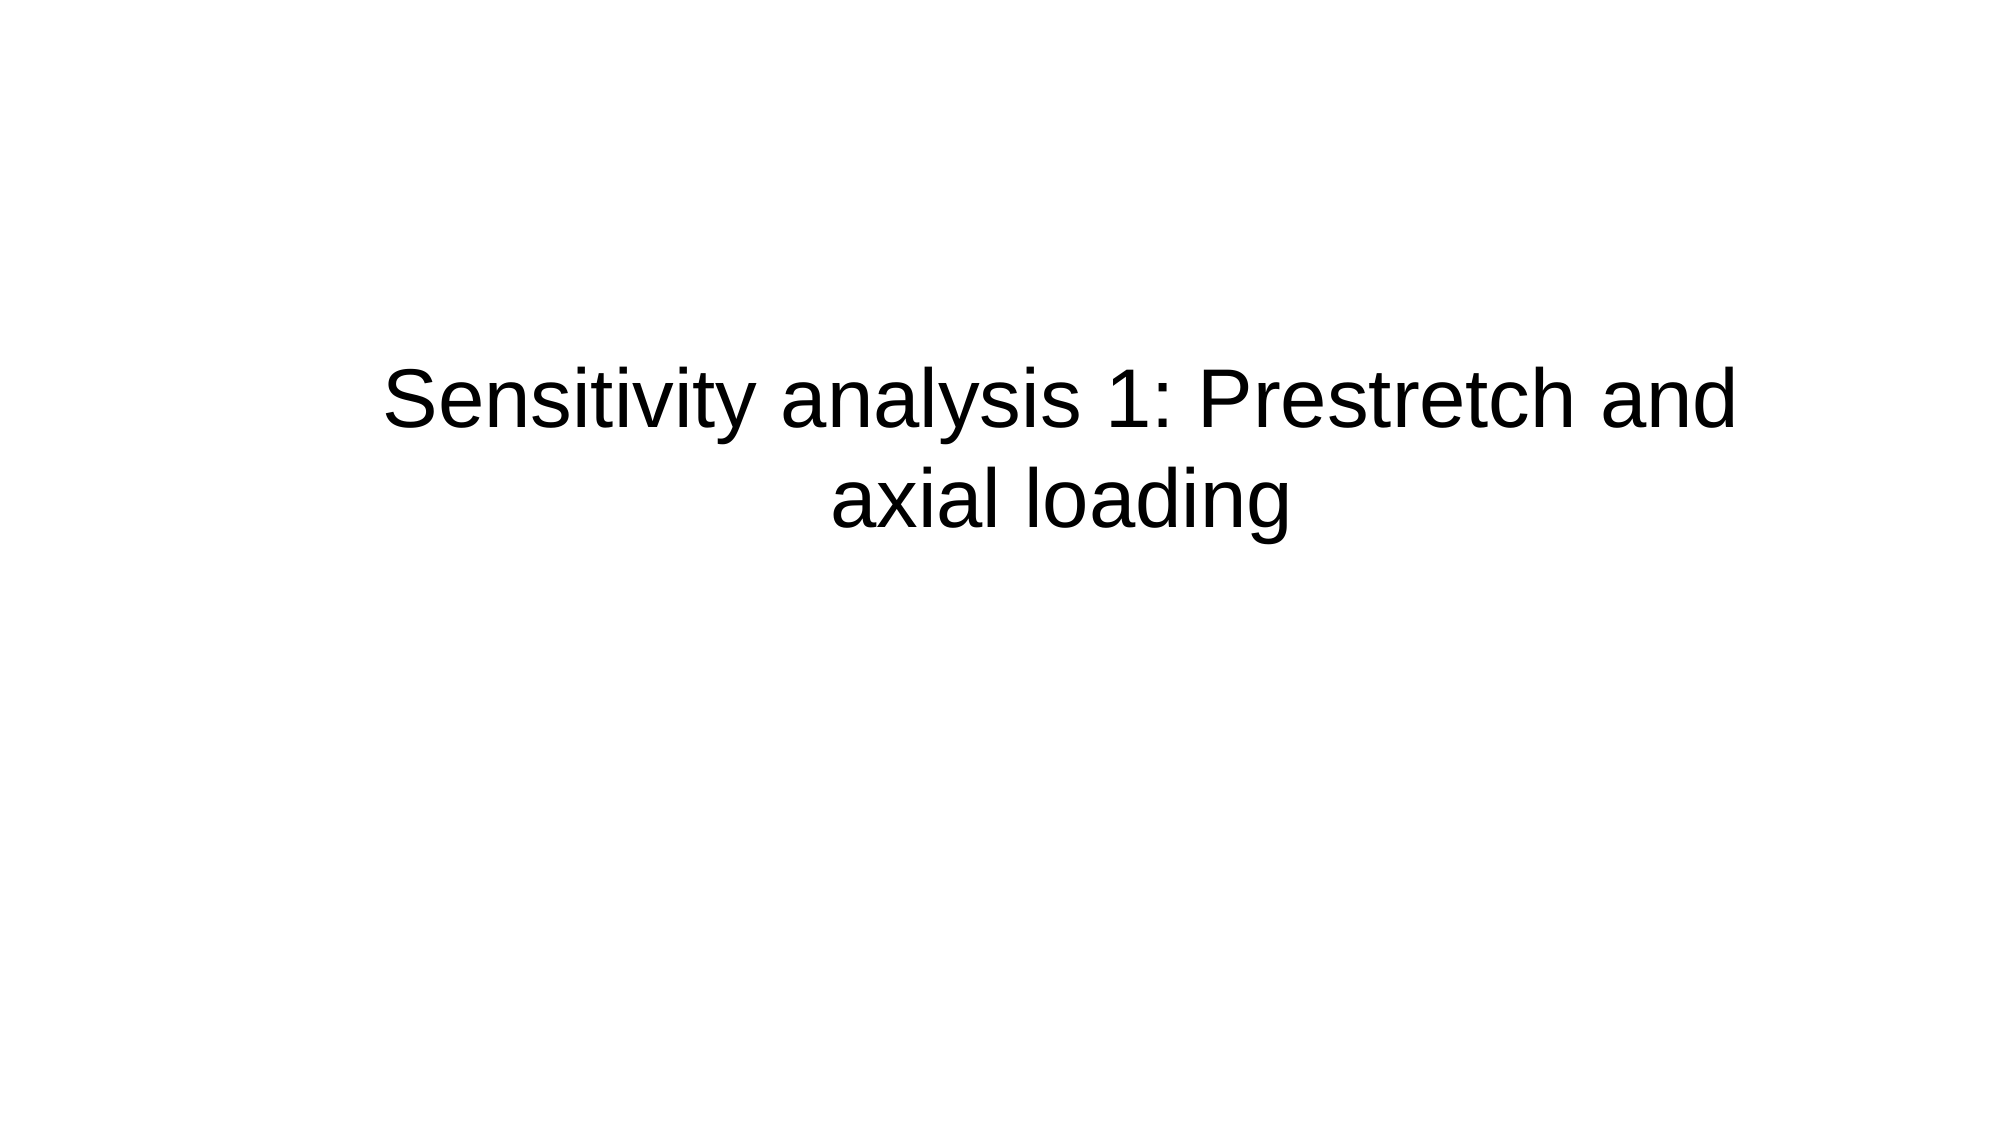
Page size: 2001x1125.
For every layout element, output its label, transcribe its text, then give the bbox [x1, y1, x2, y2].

text_box Sensitivity analysis 1: Prestretch and axial loading [275, 337, 1848, 552]
